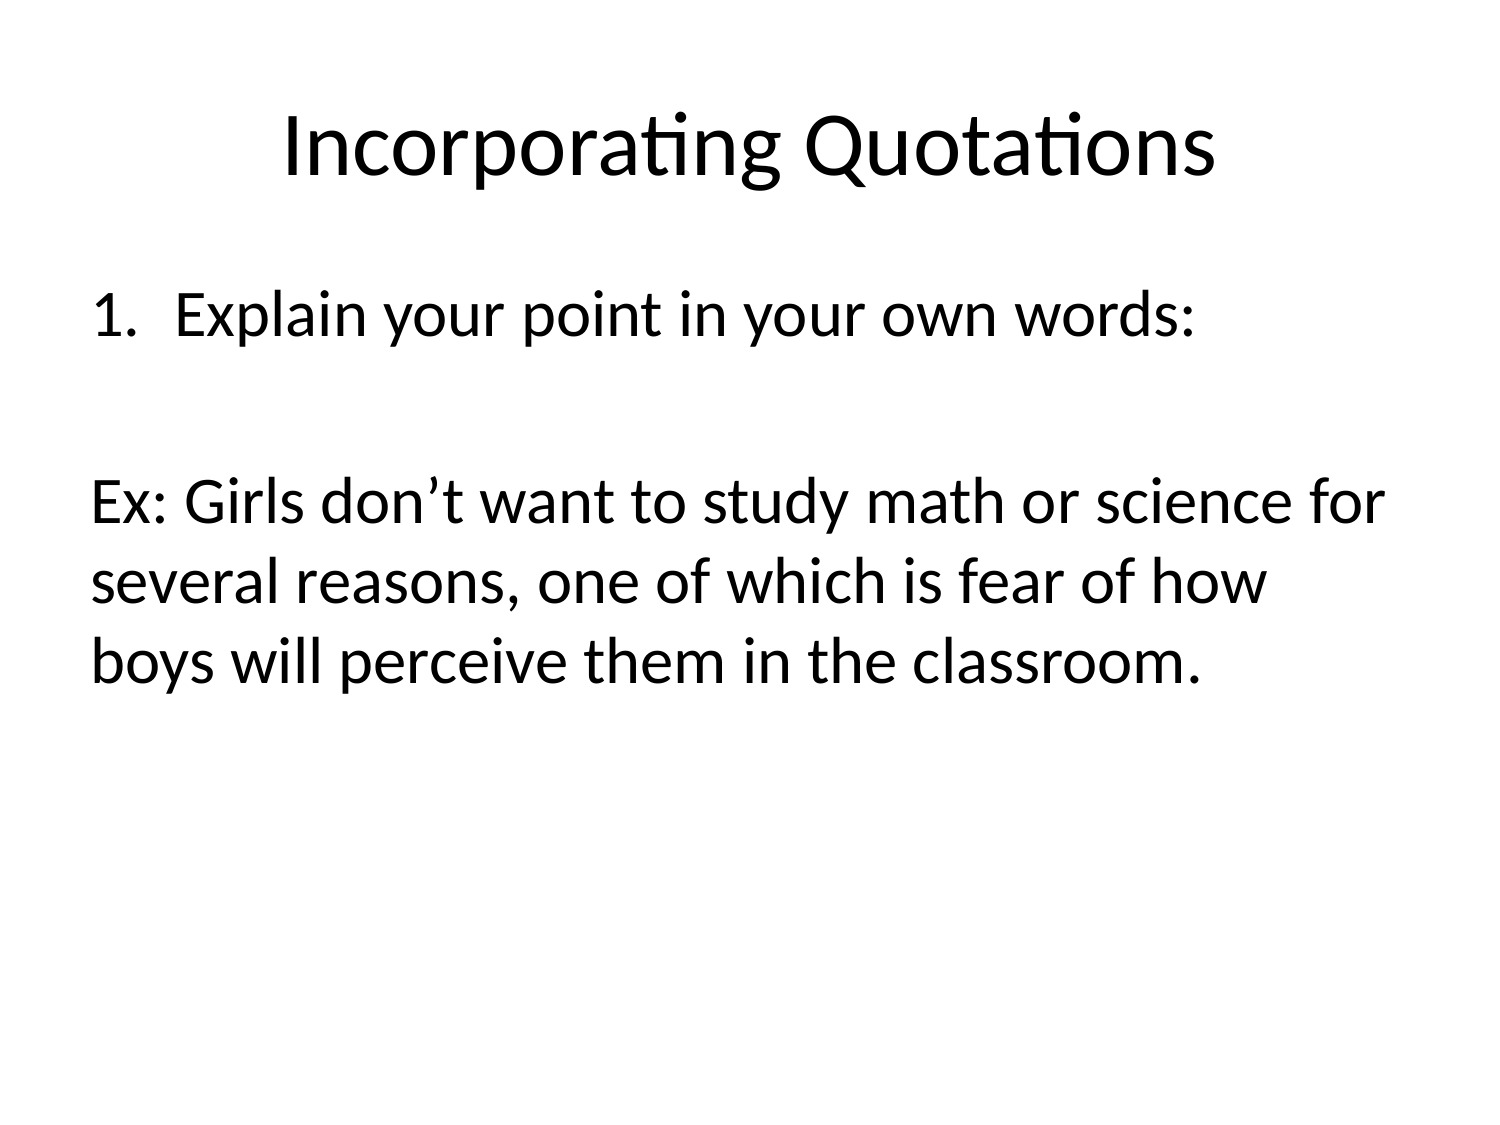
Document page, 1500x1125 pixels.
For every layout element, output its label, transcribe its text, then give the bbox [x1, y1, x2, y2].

title Incorporating Quotations [75, 45, 1425, 233]
list Explain your point in your own words: Ex: Girls don’t want to study math or science for several reasons, one of which is fear of how boys will perceive them in the classroom. [75, 262, 1425, 1005]
